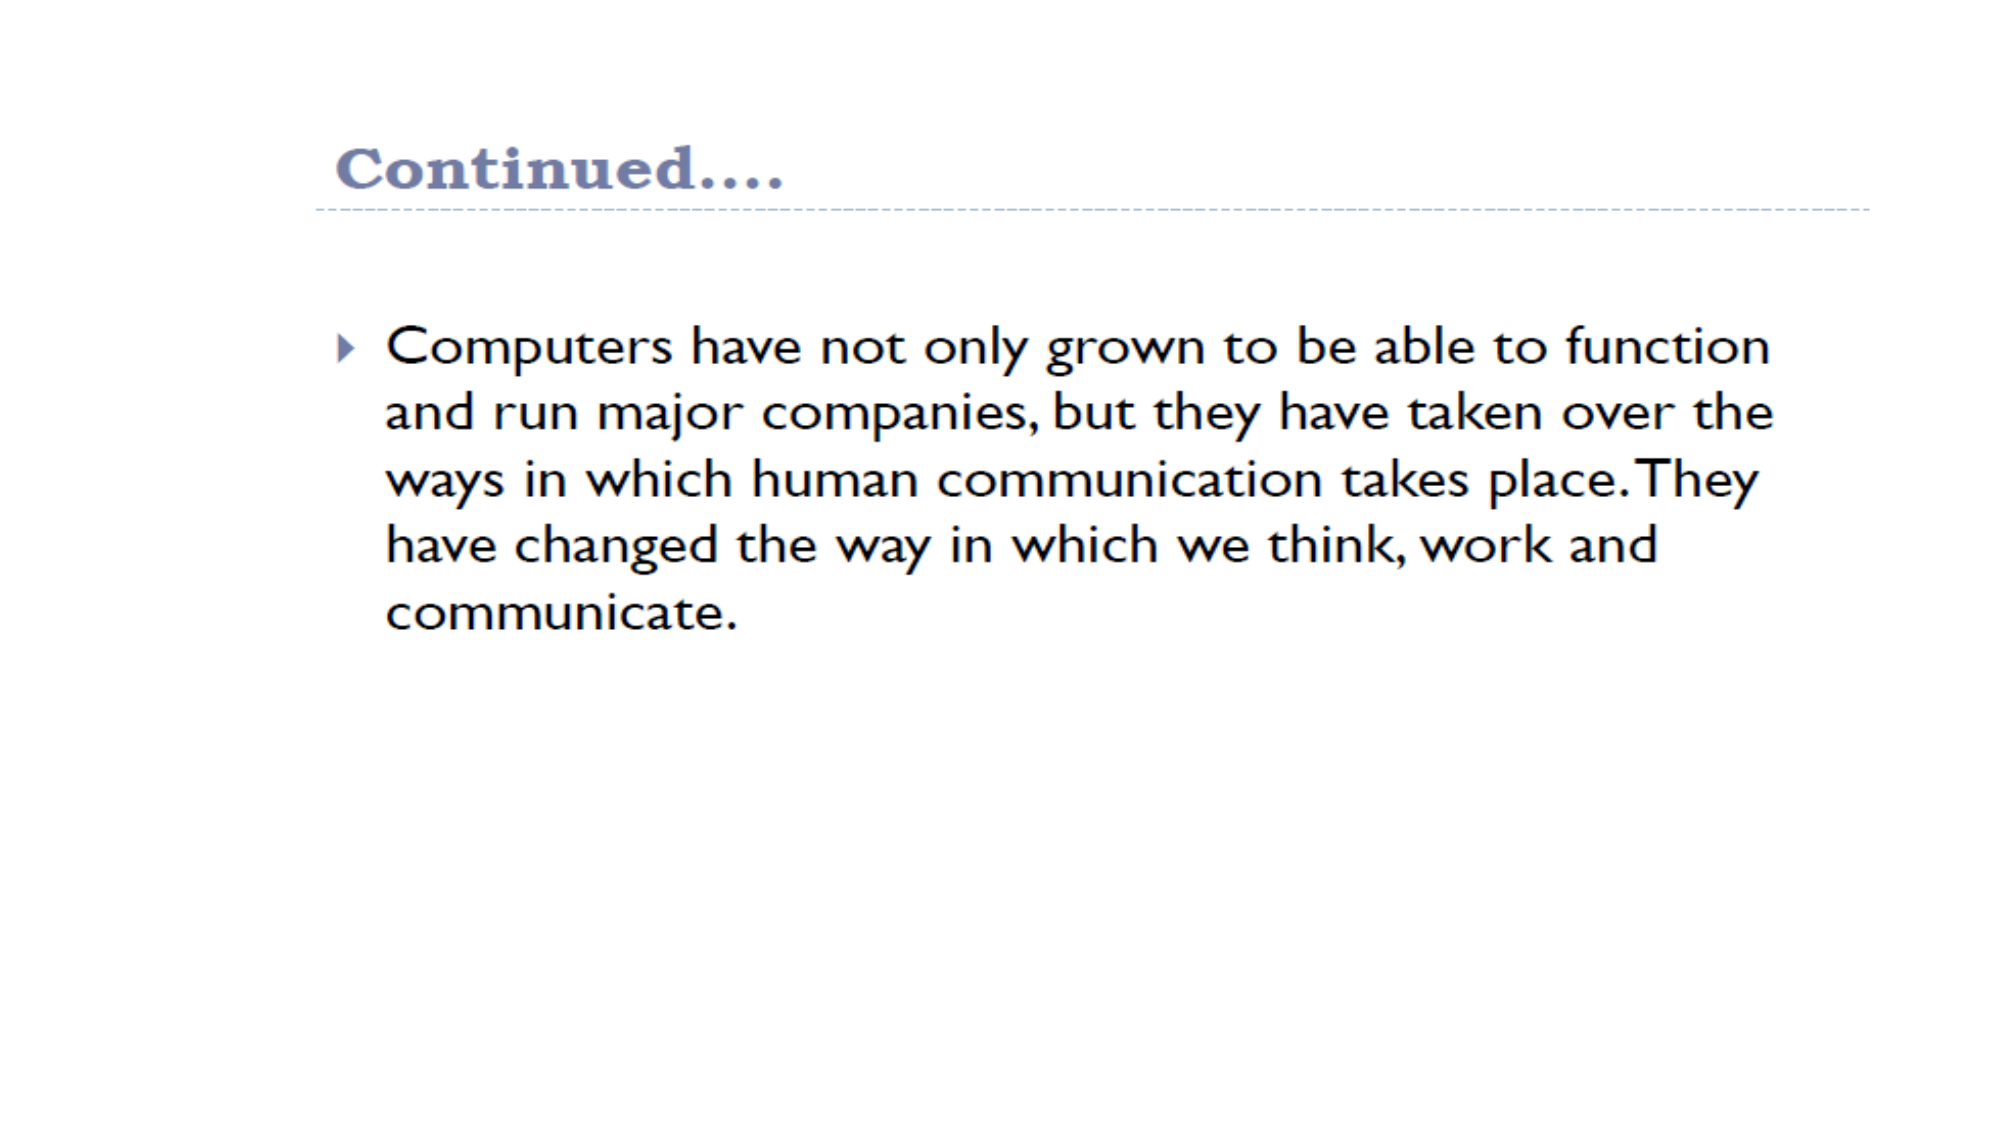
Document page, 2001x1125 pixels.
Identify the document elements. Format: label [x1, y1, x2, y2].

picture [247, 49, 1915, 1063]
